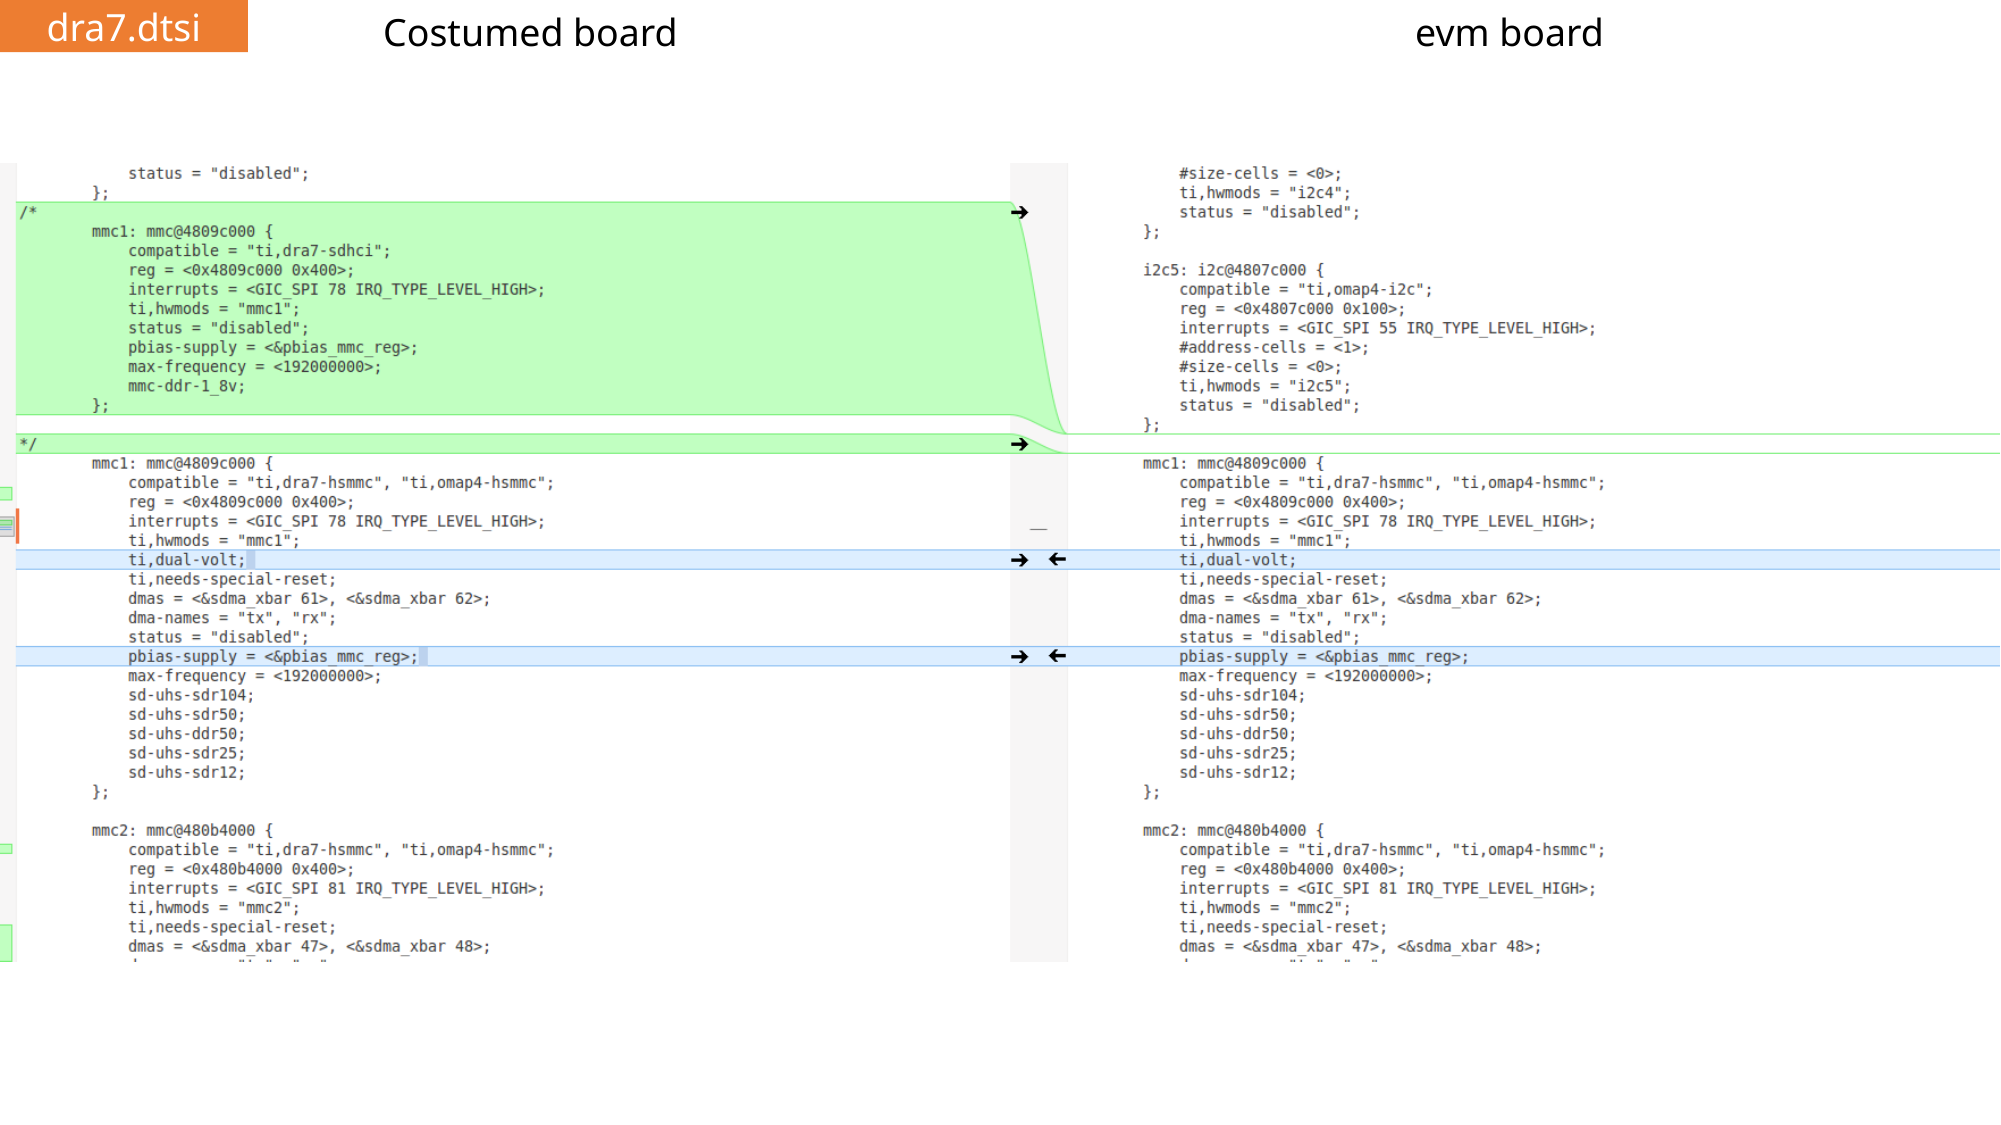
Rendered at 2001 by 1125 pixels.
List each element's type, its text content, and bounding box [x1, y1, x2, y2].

text_box Costumed board [368, 1, 710, 62]
picture [0, 163, 2000, 962]
text_box dra7.dtsi [0, 0, 249, 53]
text_box evm board [1400, 1, 1742, 62]
